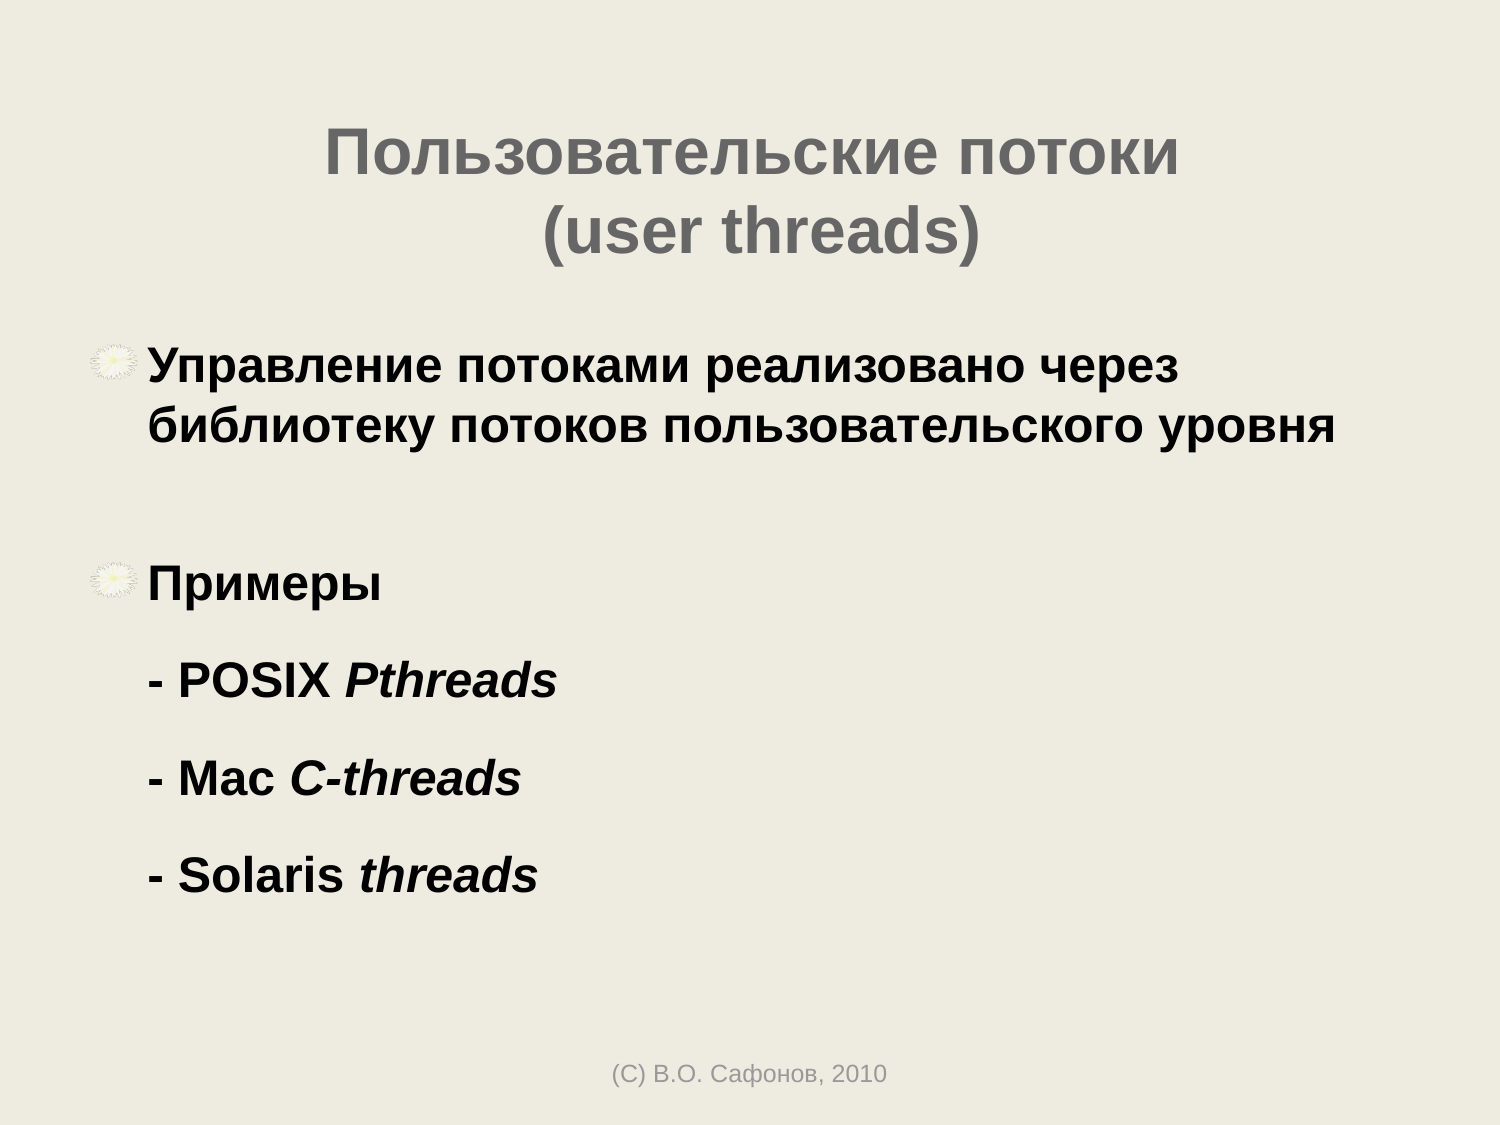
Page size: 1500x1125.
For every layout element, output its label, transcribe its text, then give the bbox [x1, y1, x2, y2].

picture [90, 562, 138, 598]
list Управление потоками реализовано через библиотеку потоков пользовательского уровня Примеры - POSIX Pthreads - Mac C-threads - Solaris threads [75, 324, 1388, 1038]
title Пользовательские потоки (user threads) [49, 99, 1476, 276]
picture [90, 344, 138, 380]
footer (C) В.О. Сафонов, 2010 [512, 1042, 988, 1103]
